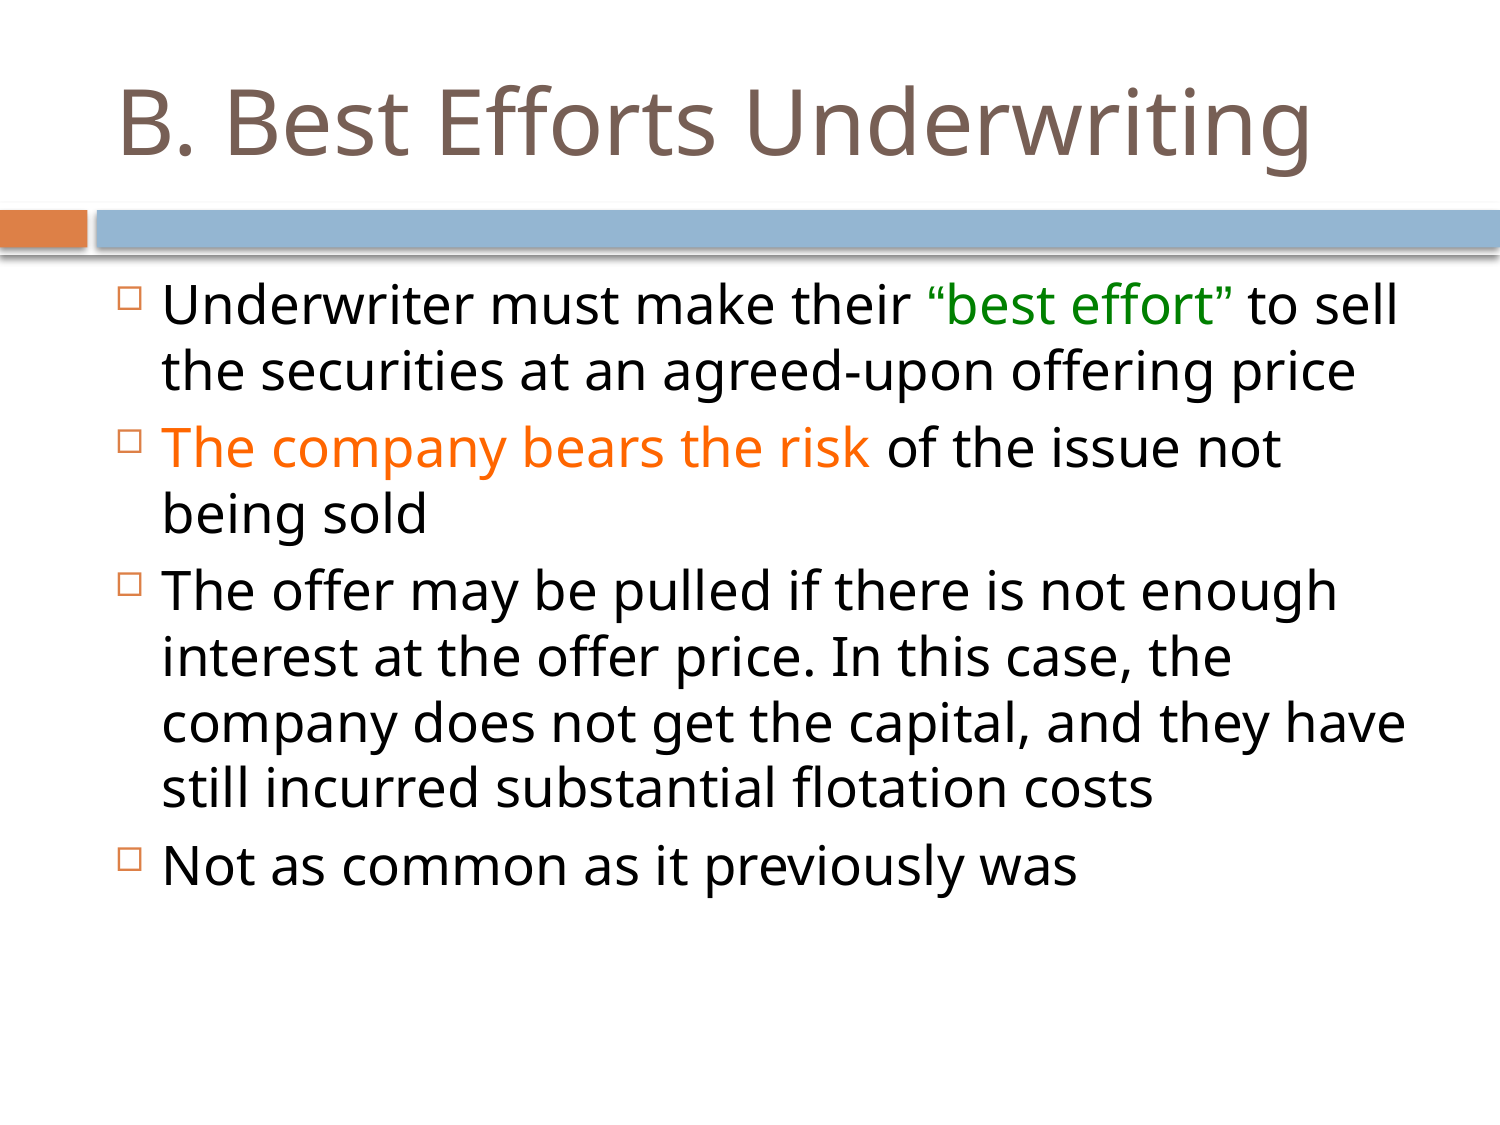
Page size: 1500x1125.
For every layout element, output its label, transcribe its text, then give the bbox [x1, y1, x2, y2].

title B. Best Efforts Underwriting [100, 37, 1438, 200]
list Underwriter must make their “best effort” to sell the securities at an agreed-upon offering price The company bears the risk of the issue not being sold The offer may be pulled if there is not enough interest at the offer price. In this case, the company does not get the capital, and they have still incurred substantial flotation costs Not as common as it previously was [100, 262, 1438, 1000]
